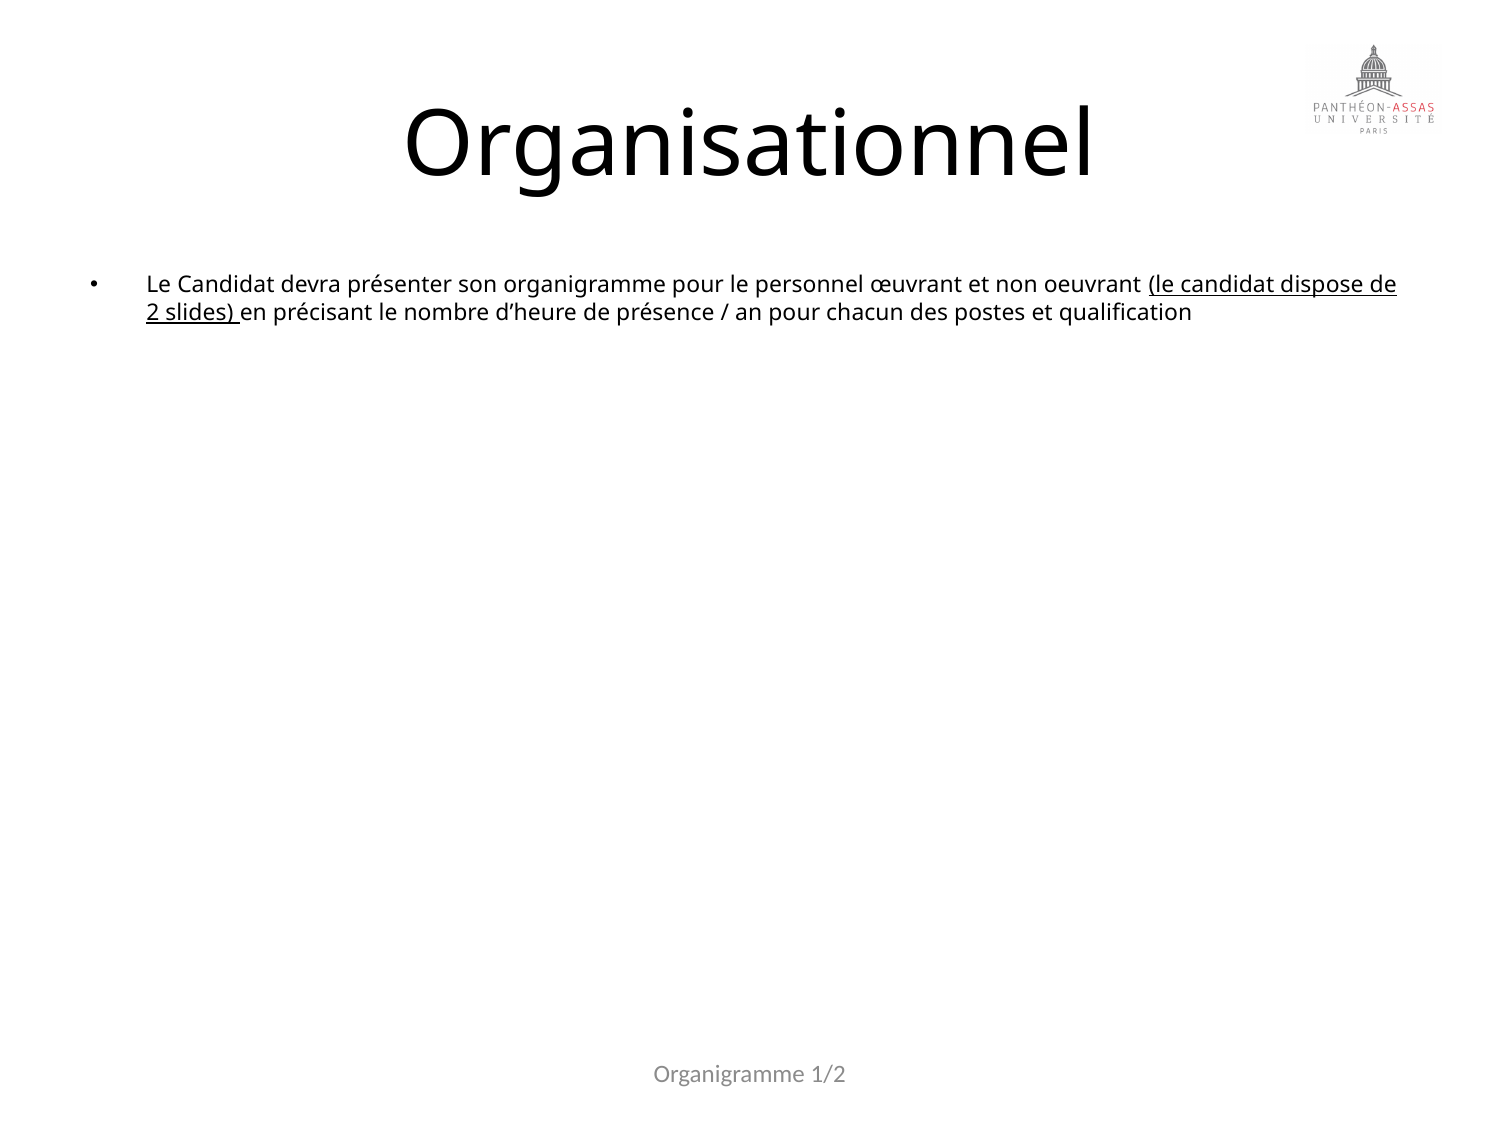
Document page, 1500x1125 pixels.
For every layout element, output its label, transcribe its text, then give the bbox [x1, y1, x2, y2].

footer Organigramme 1/2 [512, 1042, 988, 1103]
title Organisationnel [75, 45, 1425, 233]
picture [1304, 44, 1443, 134]
list Le Candidat devra présenter son organigramme pour le personnel œuvrant et non oeuvrant (le candidat dispose de 2 slides) en précisant le nombre d’heure de présence / an pour chacun des postes et qualification [75, 262, 1425, 1005]
